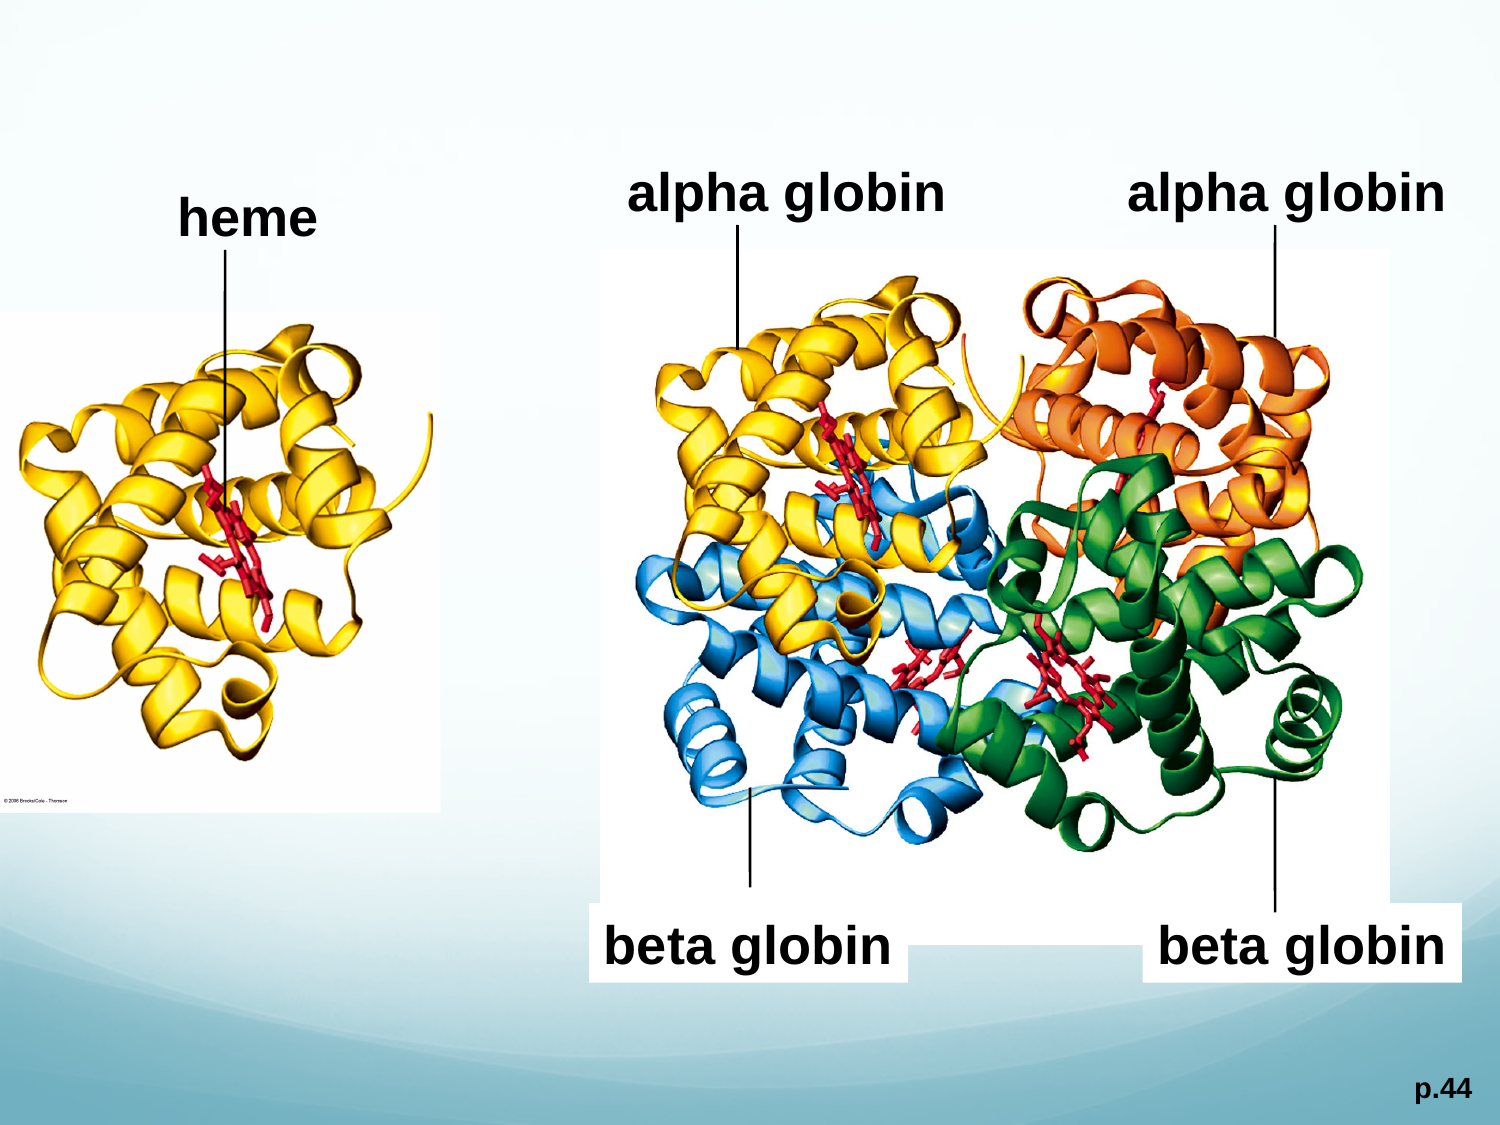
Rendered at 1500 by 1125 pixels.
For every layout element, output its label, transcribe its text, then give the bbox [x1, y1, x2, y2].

text_box p.44 [1399, 1062, 1488, 1113]
text_box [0, 312, 441, 813]
text_box beta globin [589, 903, 909, 983]
text_box alpha globin [612, 149, 963, 230]
text_box beta globin [1142, 903, 1462, 983]
text_box alpha globin [1112, 149, 1462, 230]
text_box heme [162, 174, 335, 255]
text_box [600, 249, 1390, 945]
